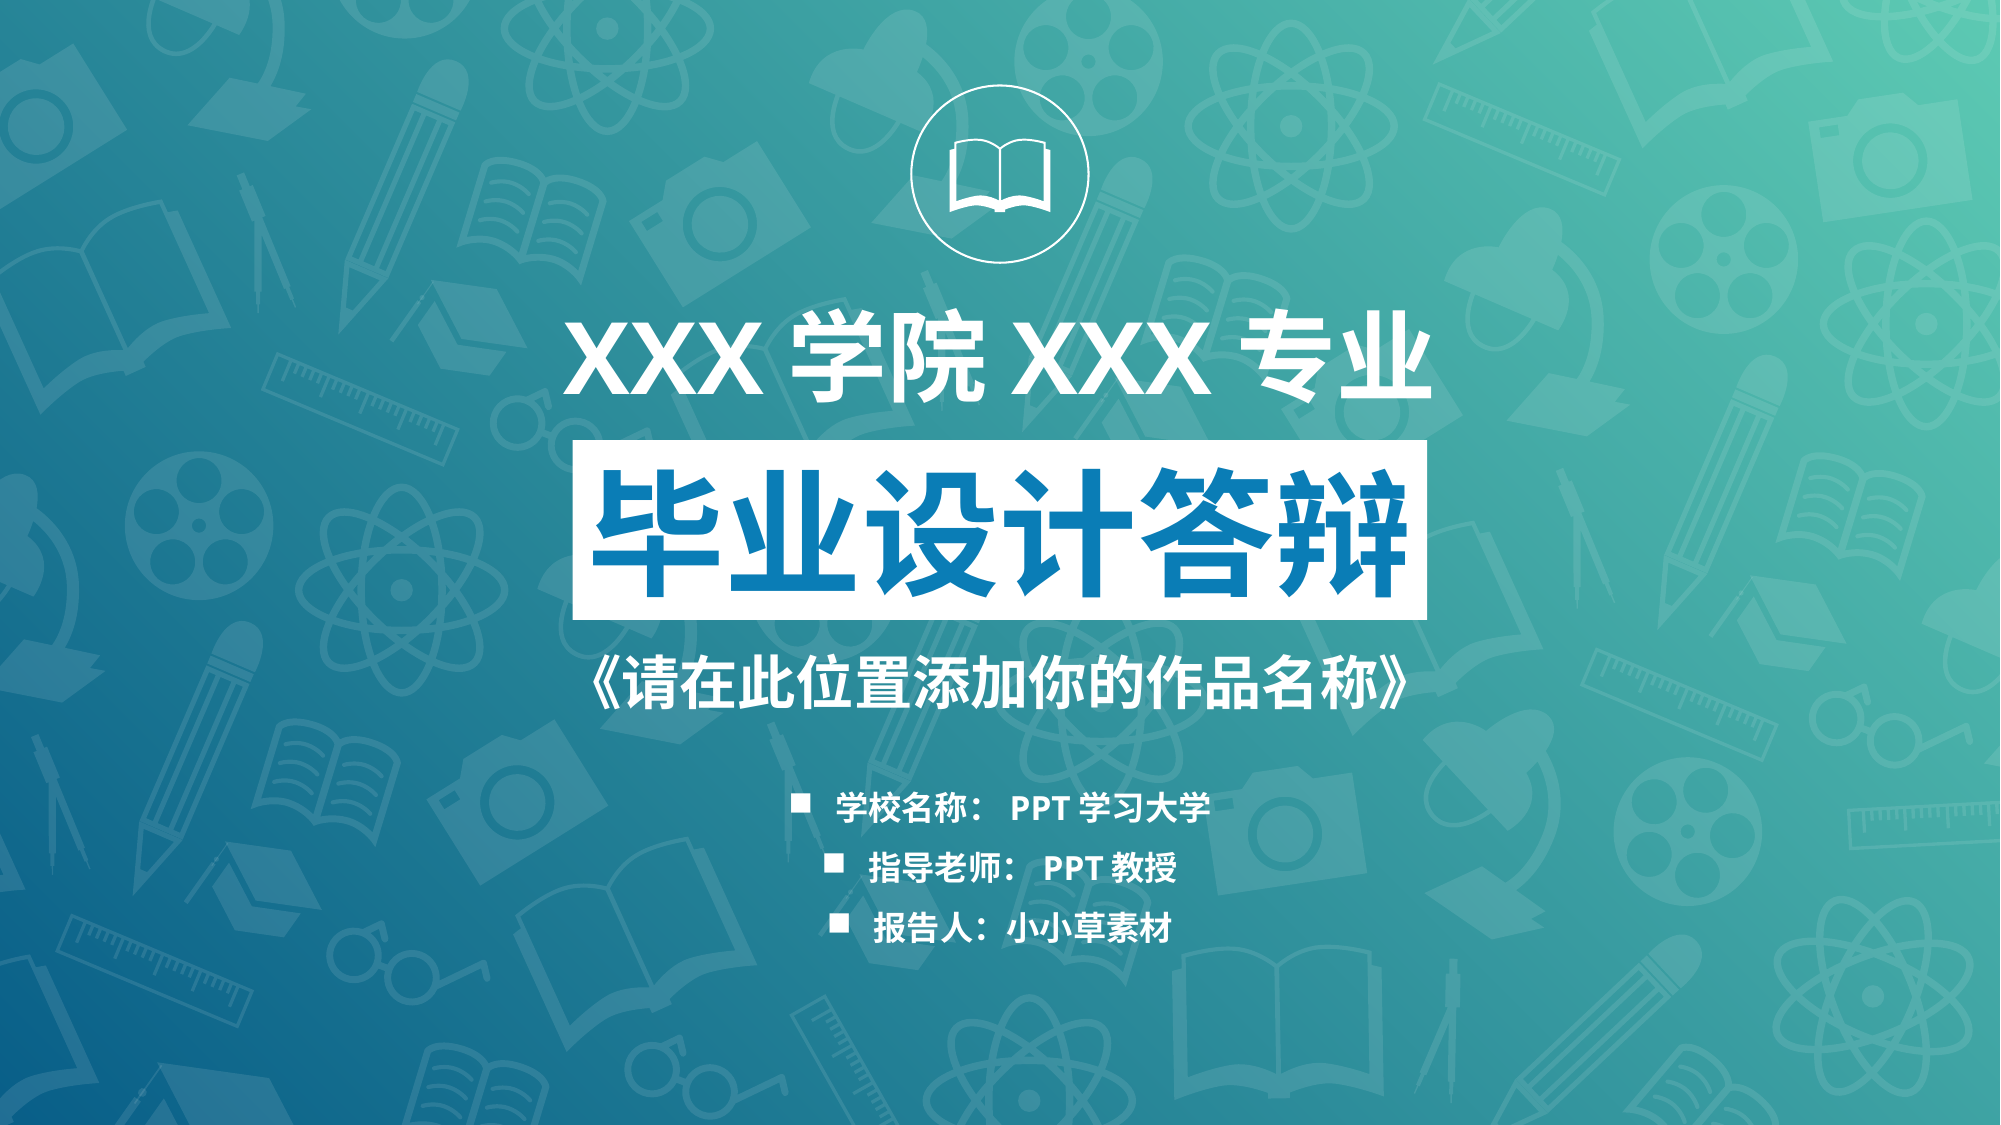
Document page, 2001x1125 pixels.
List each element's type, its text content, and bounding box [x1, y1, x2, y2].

text_box 学校名称：PPT学习大学 指导老师：PPT教授 报告人：小小草素材 [729, 760, 1271, 955]
text_box 毕业设计答辩 [572, 440, 1428, 620]
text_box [911, 85, 1089, 263]
text_box XXX学院XXX专业 [548, 287, 1451, 422]
text_box 《请在此位置添加你的作品名称》 [548, 638, 1452, 724]
